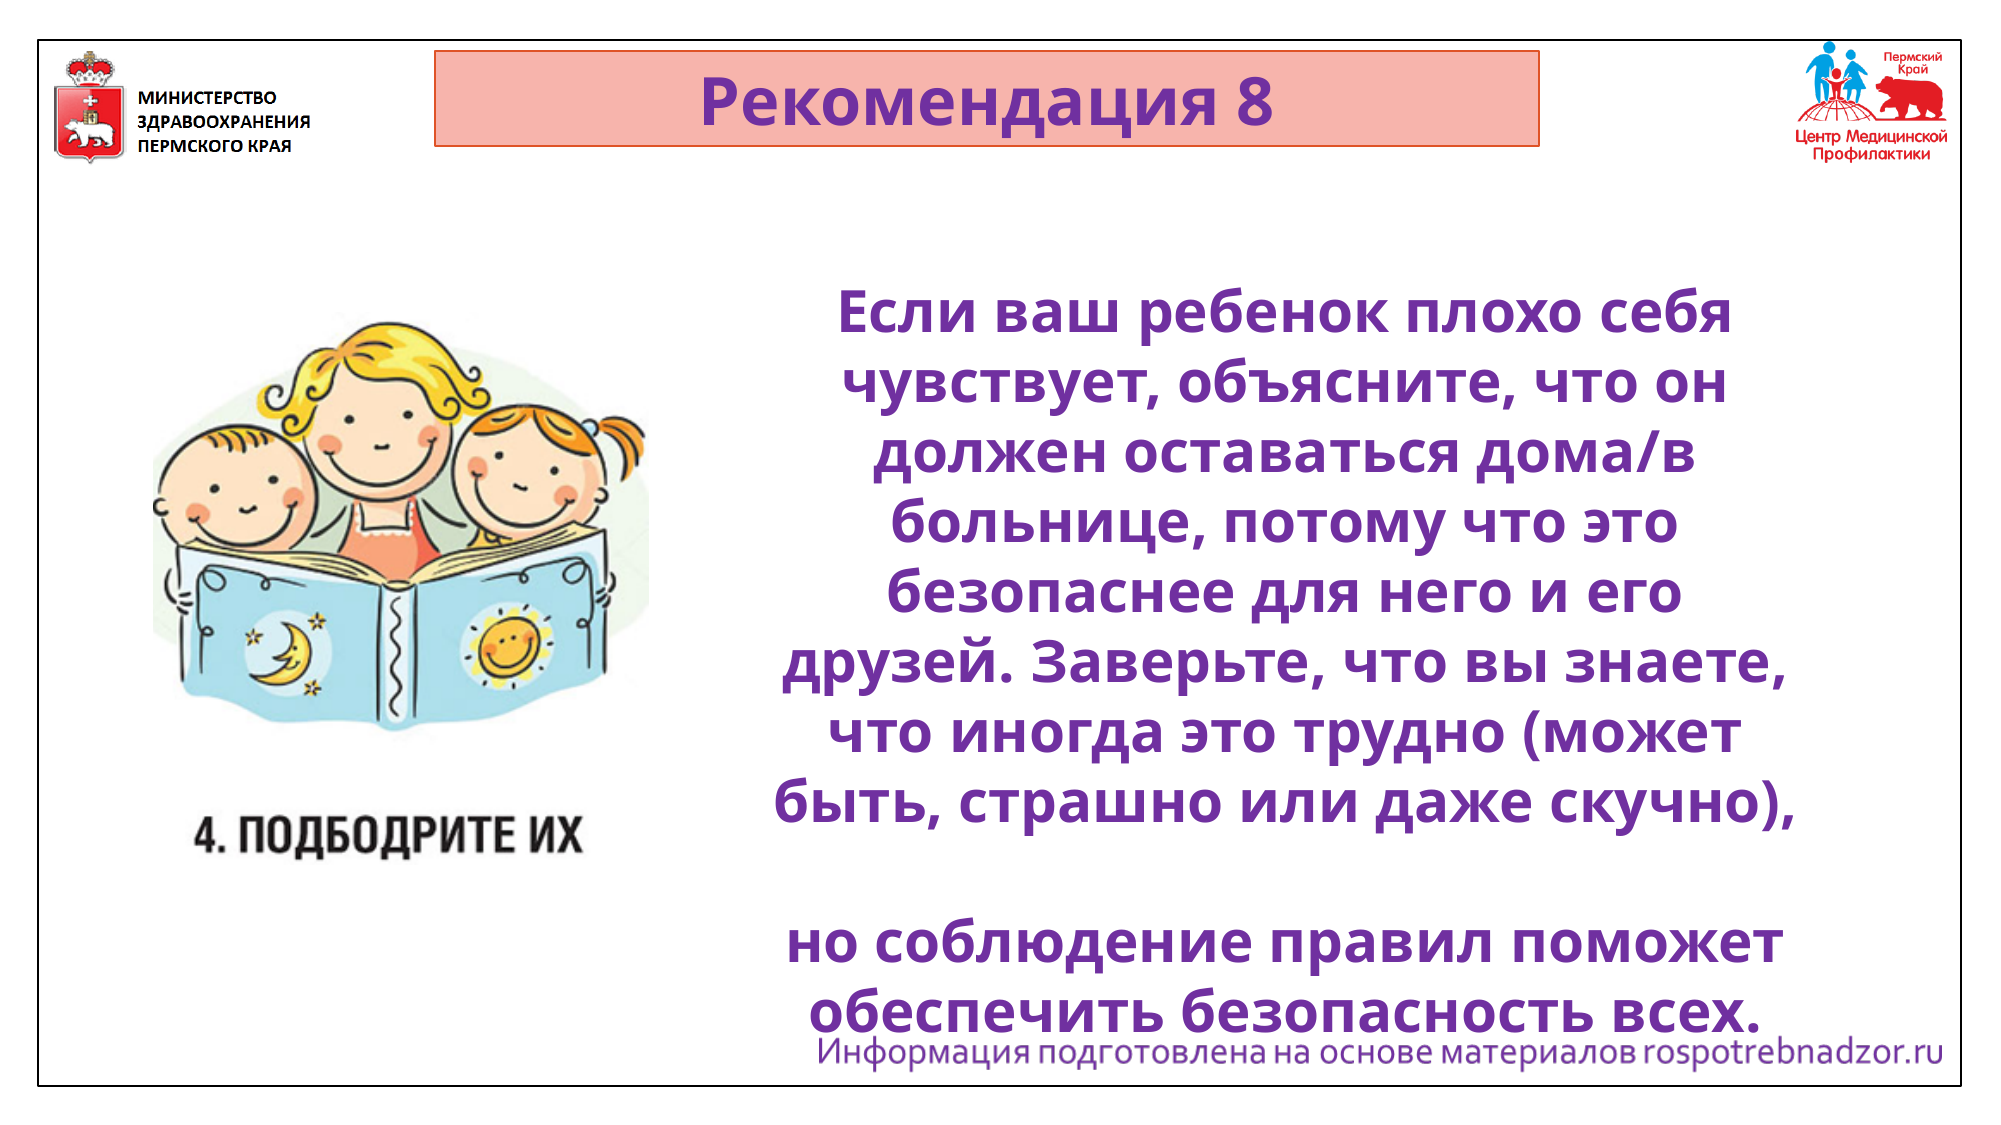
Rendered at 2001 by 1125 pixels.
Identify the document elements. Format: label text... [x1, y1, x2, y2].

picture [1796, 41, 1947, 163]
text_box Рекомендация 8 [434, 50, 1540, 147]
picture [792, 1014, 1968, 1097]
picture [152, 312, 649, 866]
picture [40, 45, 334, 184]
text_box Если ваш ребенок плохо себя чувствует, объясните, что он должен оставаться дома/в больнице, потому что это безопаснее для него и его друзей. Заверьте, что вы знаете, что иногда это трудно (может быть, страшно или даже скучно), но соблюдение правил поможет обеспечить безопасность всех. [751, 266, 1820, 1052]
